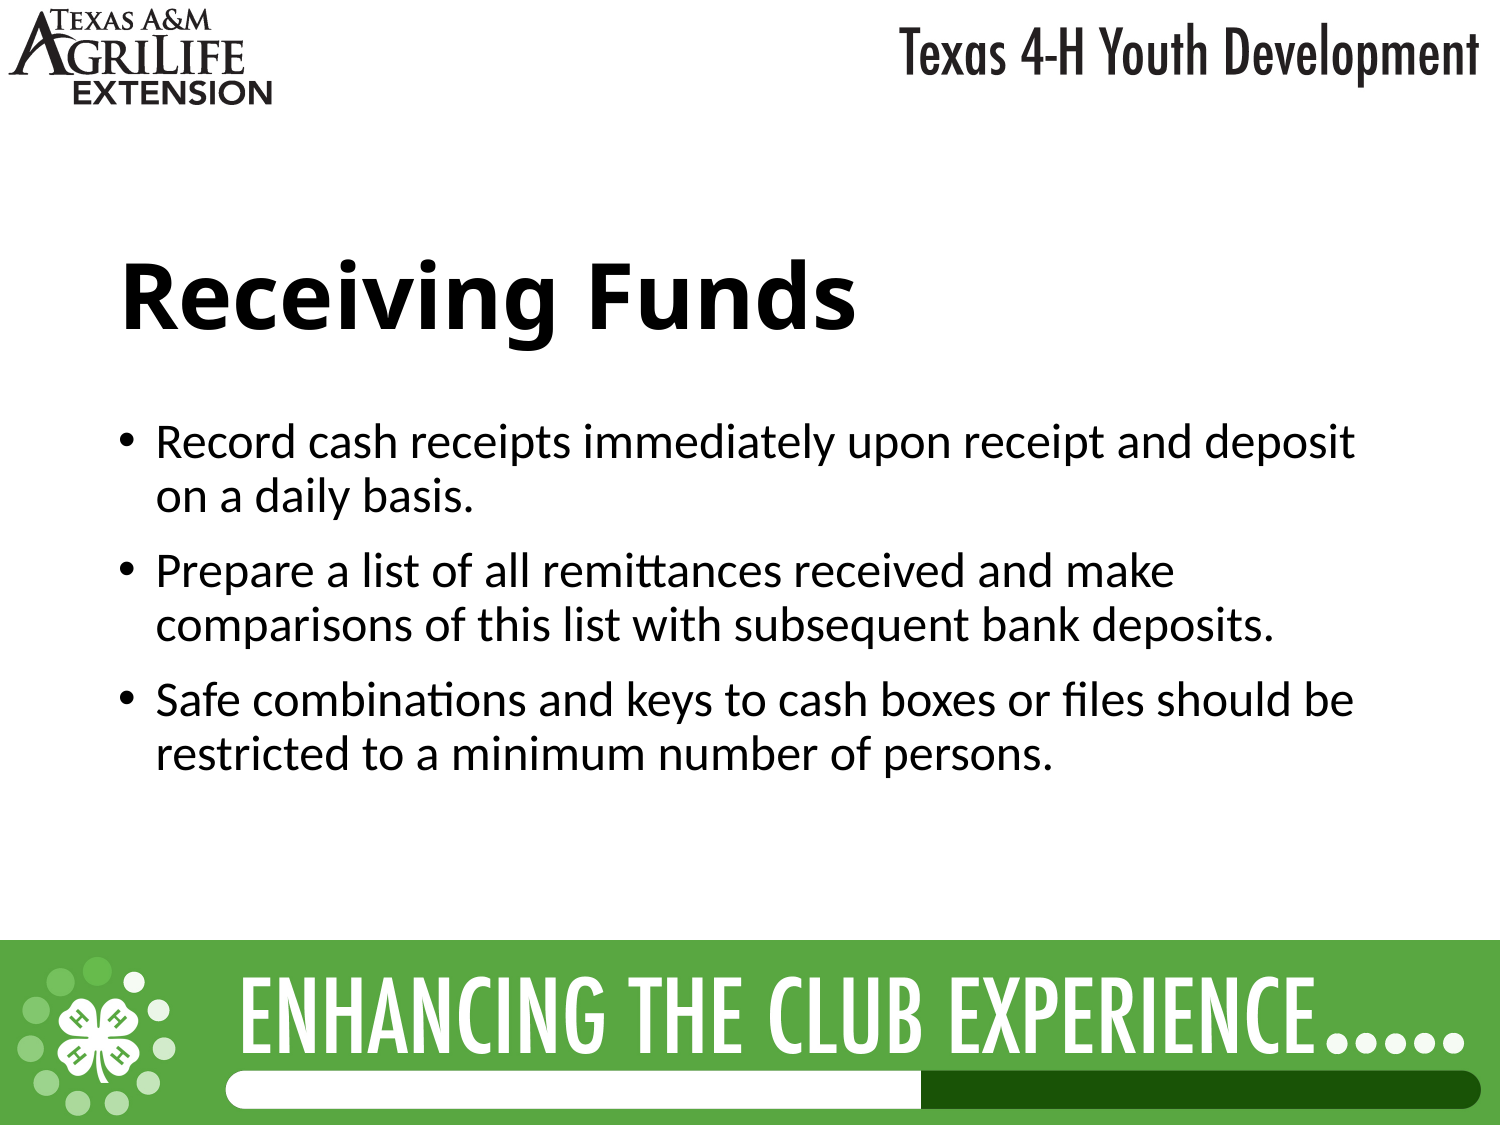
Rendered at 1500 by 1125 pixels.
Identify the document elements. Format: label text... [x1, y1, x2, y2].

title Receiving Funds [103, 190, 1397, 408]
picture [0, 0, 1500, 1125]
list Record cash receipts immediately upon receipt and deposit on a daily basis. Prepare a list of all remittances received and make comparisons of this list with subsequent bank deposits. Safe combinations and keys to cash boxes or files should be restricted to a minimum number of persons. [103, 408, 1397, 929]
